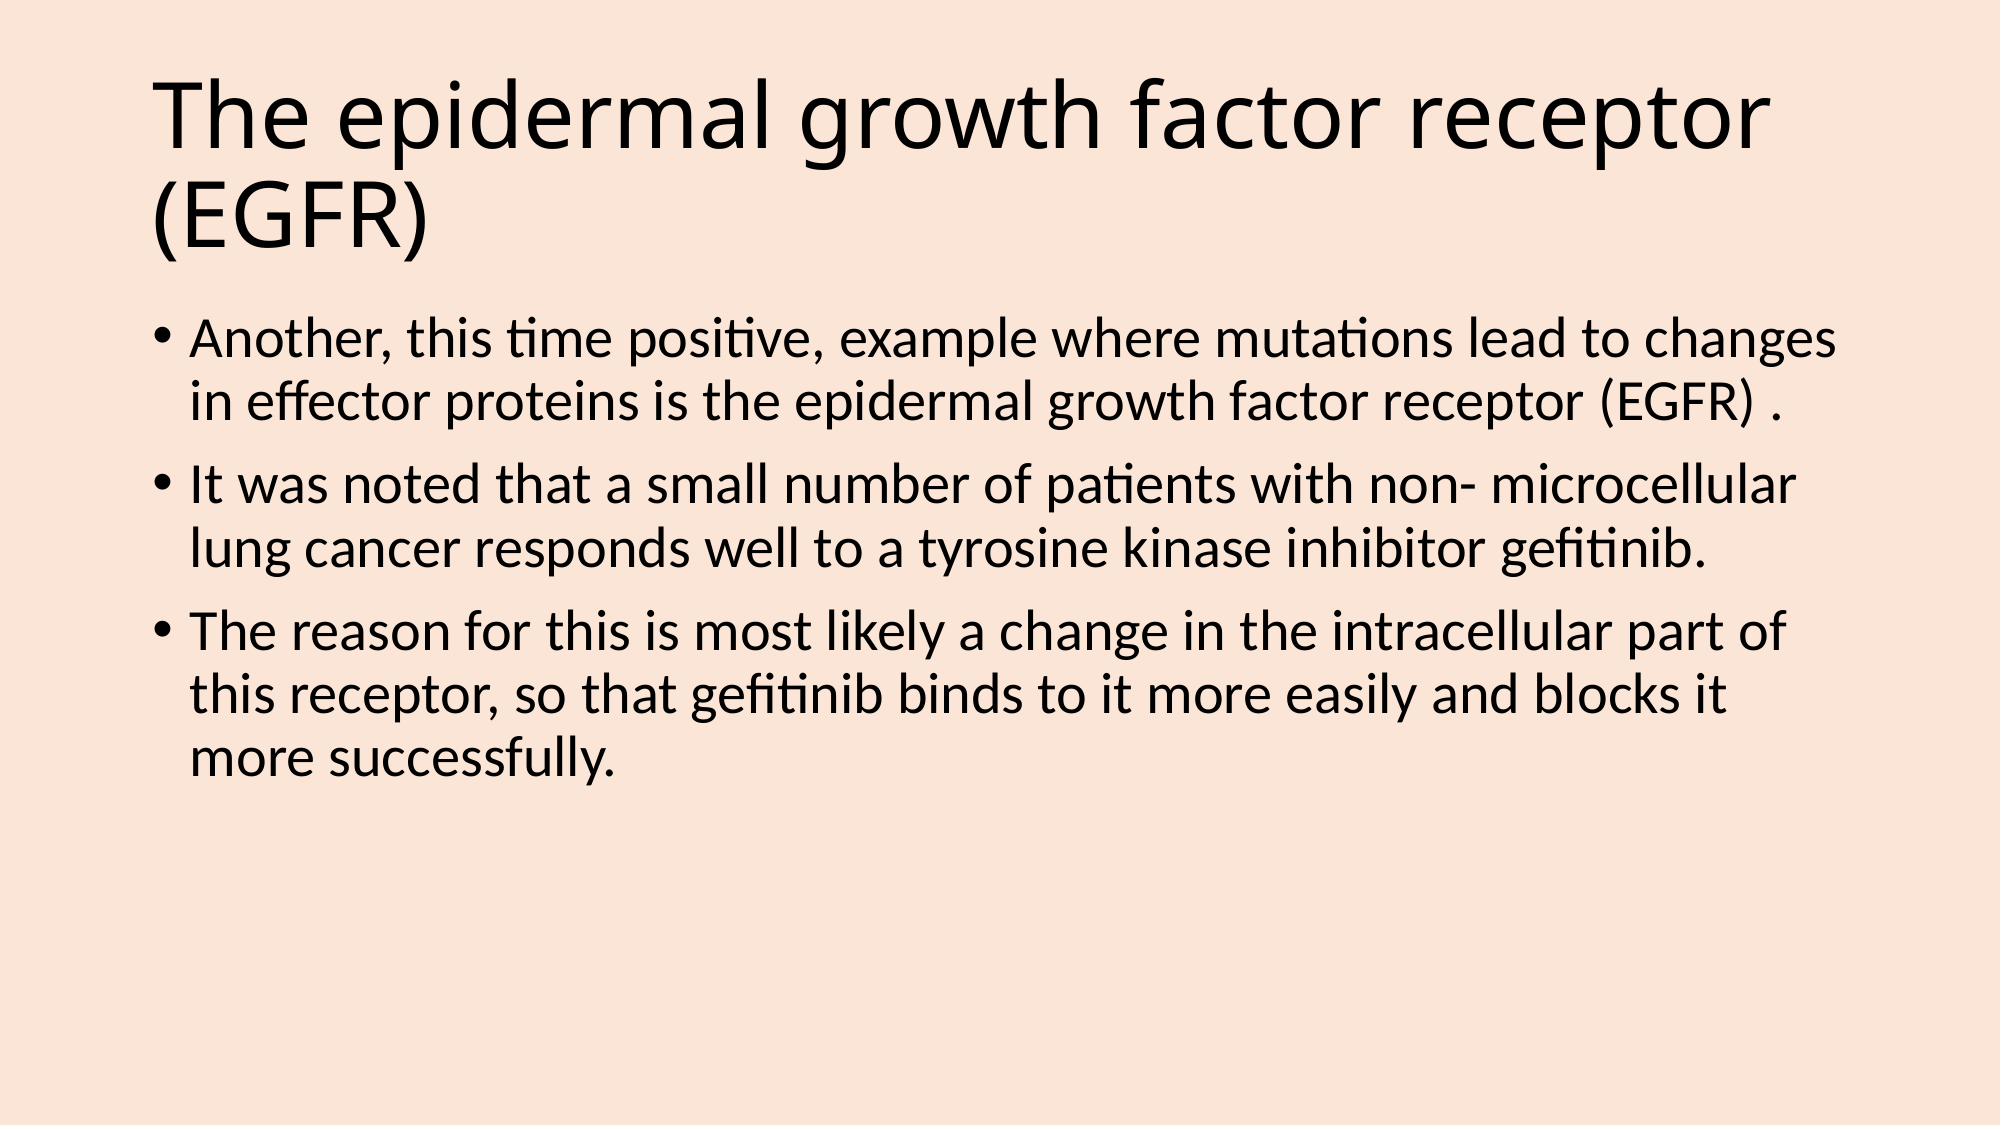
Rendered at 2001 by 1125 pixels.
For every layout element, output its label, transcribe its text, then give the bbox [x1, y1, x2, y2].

title The epidermal growth factor receptor (EGFR) [137, 59, 1863, 278]
list Another, this time positive, example where mutations lead to changes in effector proteins is the epidermal growth factor receptor (EGFR) . It was noted that a small number of patients with non- microcellular lung cancer responds well to a tyrosine kinase inhibitor gefitinib. The reason for this is most likely a change in the intracellular part of this receptor, so that gefitinib binds to it more easily and blocks it more successfully. [137, 299, 1863, 1014]
